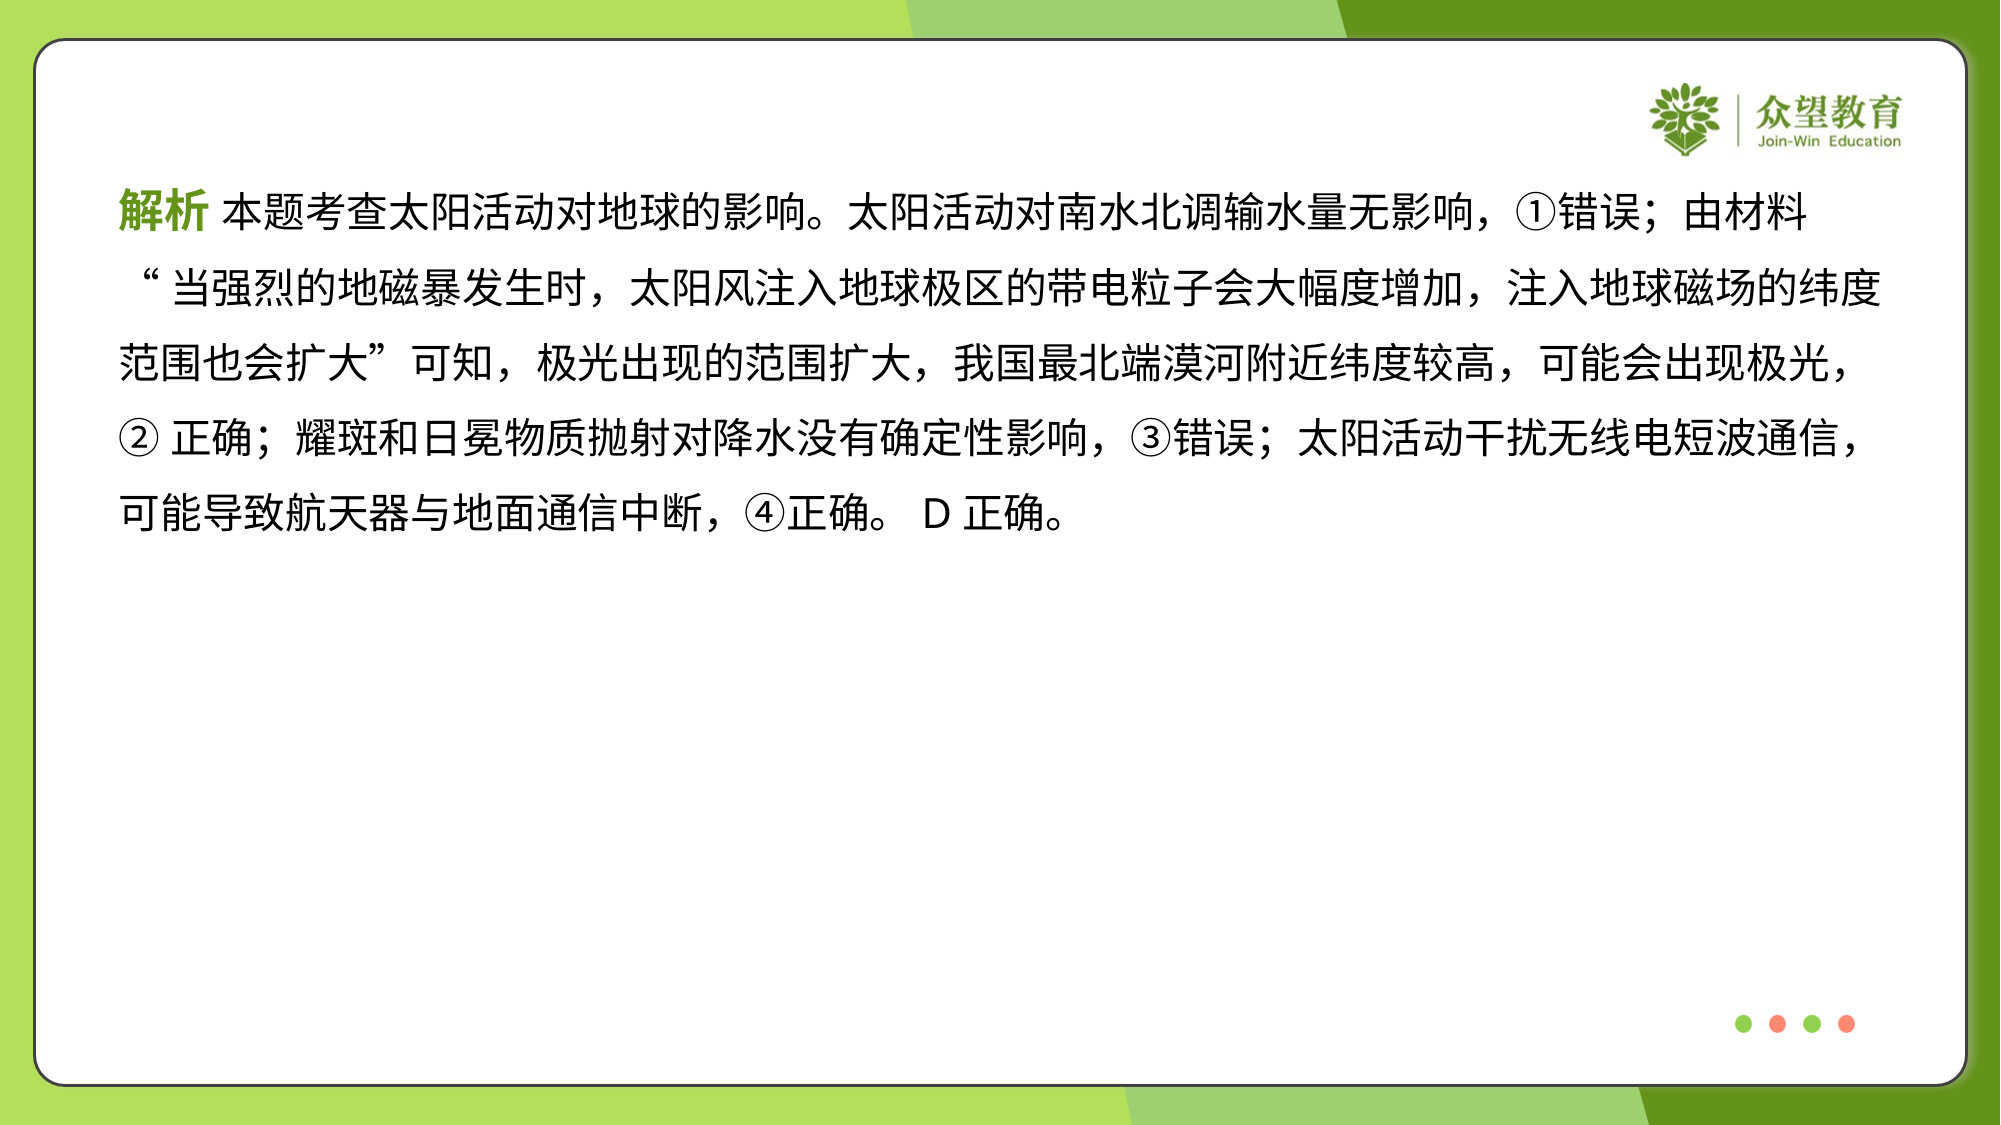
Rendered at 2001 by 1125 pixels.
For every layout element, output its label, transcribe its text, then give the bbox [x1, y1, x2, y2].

text_box 解析 本题考查太阳活动对地球的影响。太阳活动对南水北调输水量无影响，①错误；由材料 “当强烈的地磁暴发生时，太阳风注入地球极区的带电粒子会大幅度增加，注入地球磁场的纬度 范围也会扩大”可知，极光出现的范围扩大，我国最北端漠河附近纬度较高，可能会出现极光， ②正确；耀斑和日冕物质抛射对降水没有确定性影响，③错误；太阳活动干扰无线电短波通信， 可能导致航天器与地面通信中断，④正确。D正确。 [118, 159, 1883, 537]
picture [0, 0, 2000, 1125]
